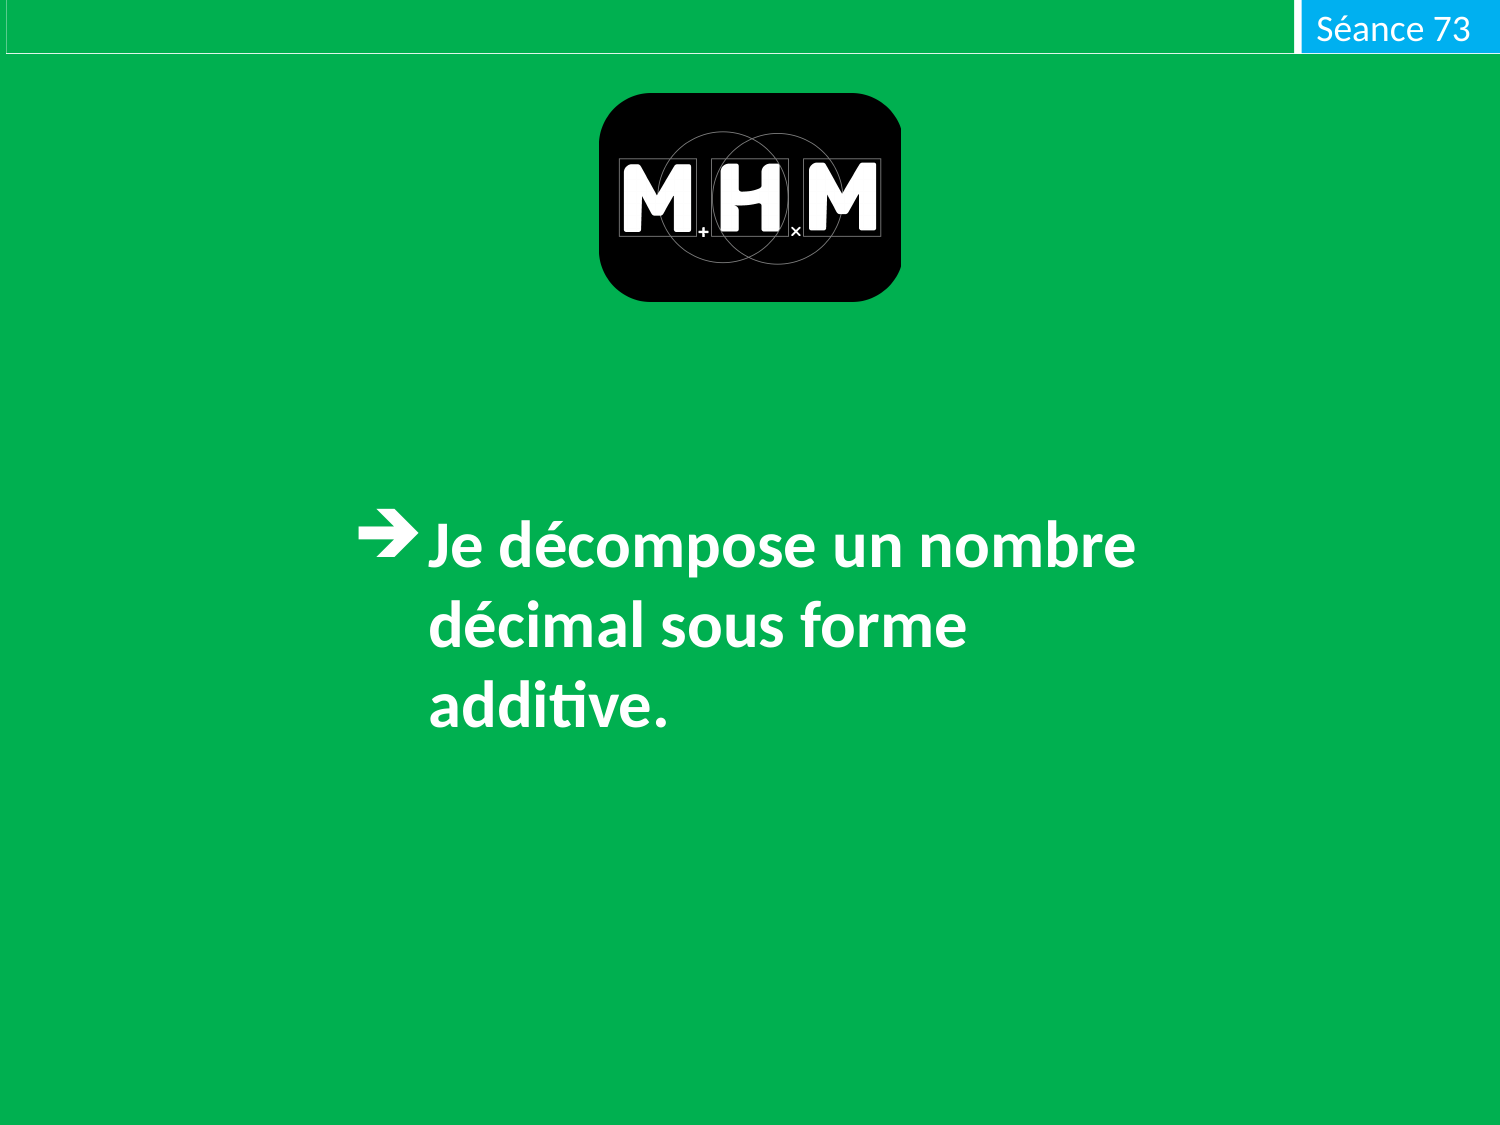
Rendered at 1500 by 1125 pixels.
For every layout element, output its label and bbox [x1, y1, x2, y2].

text_box [0, 54, 1500, 1125]
